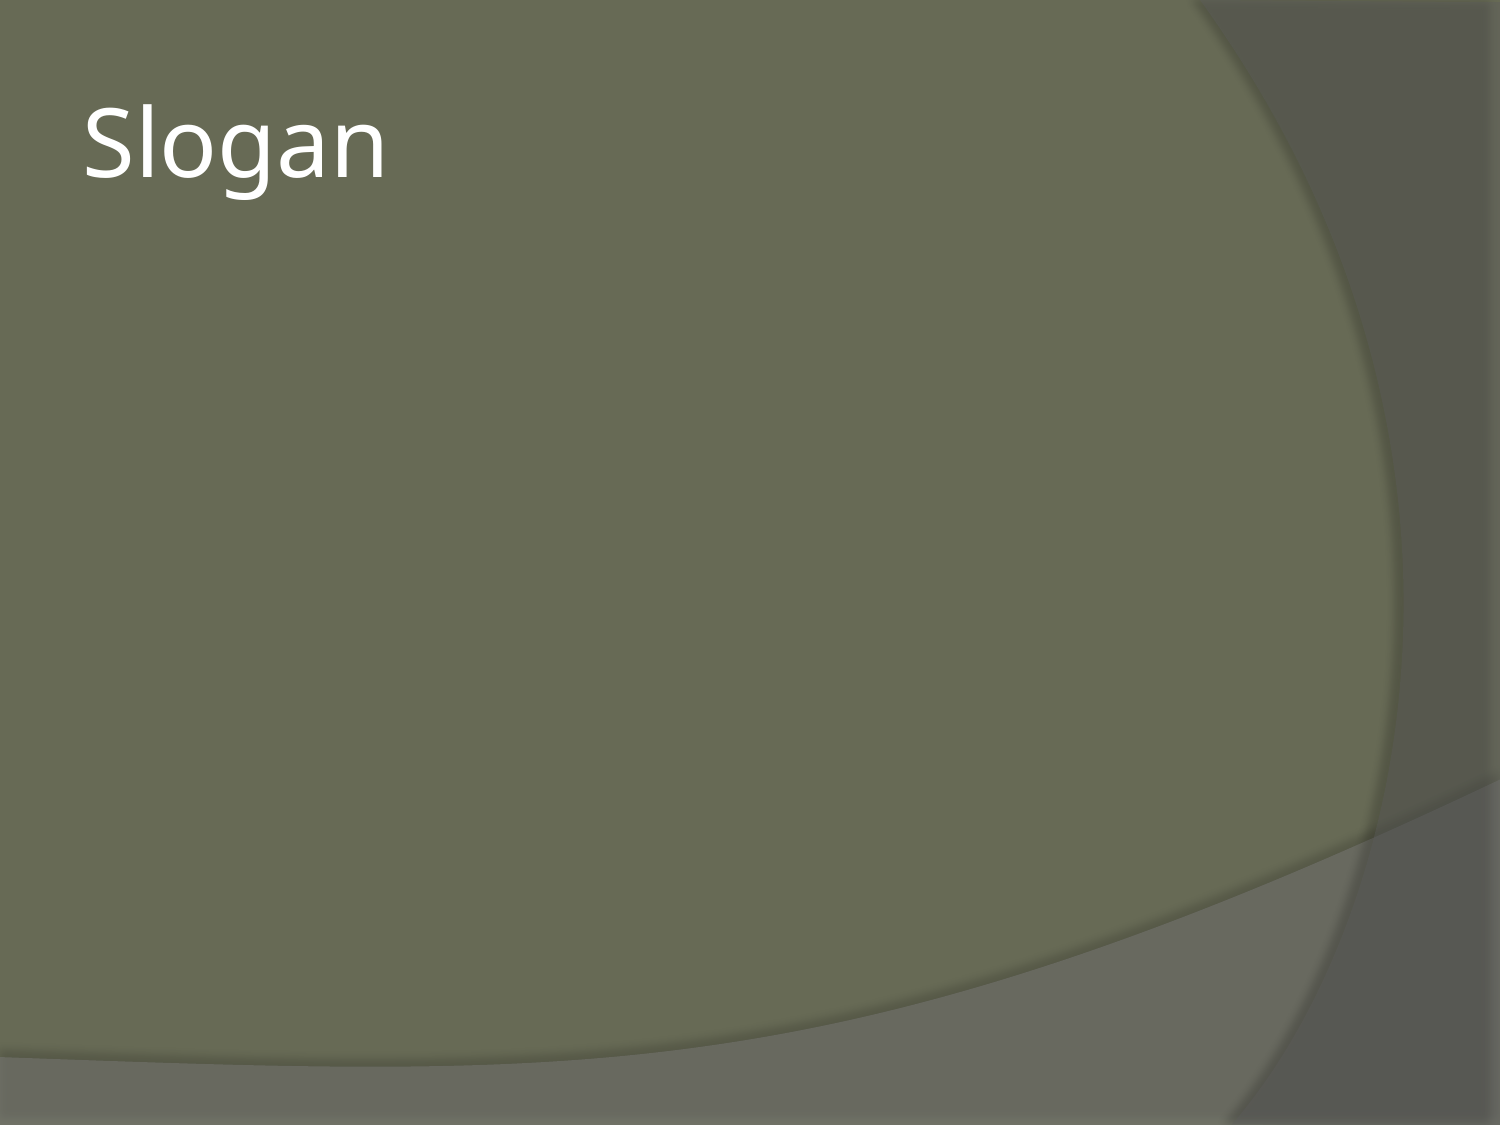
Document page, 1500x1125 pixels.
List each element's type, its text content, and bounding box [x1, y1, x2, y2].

title Slogan [75, 45, 1300, 233]
